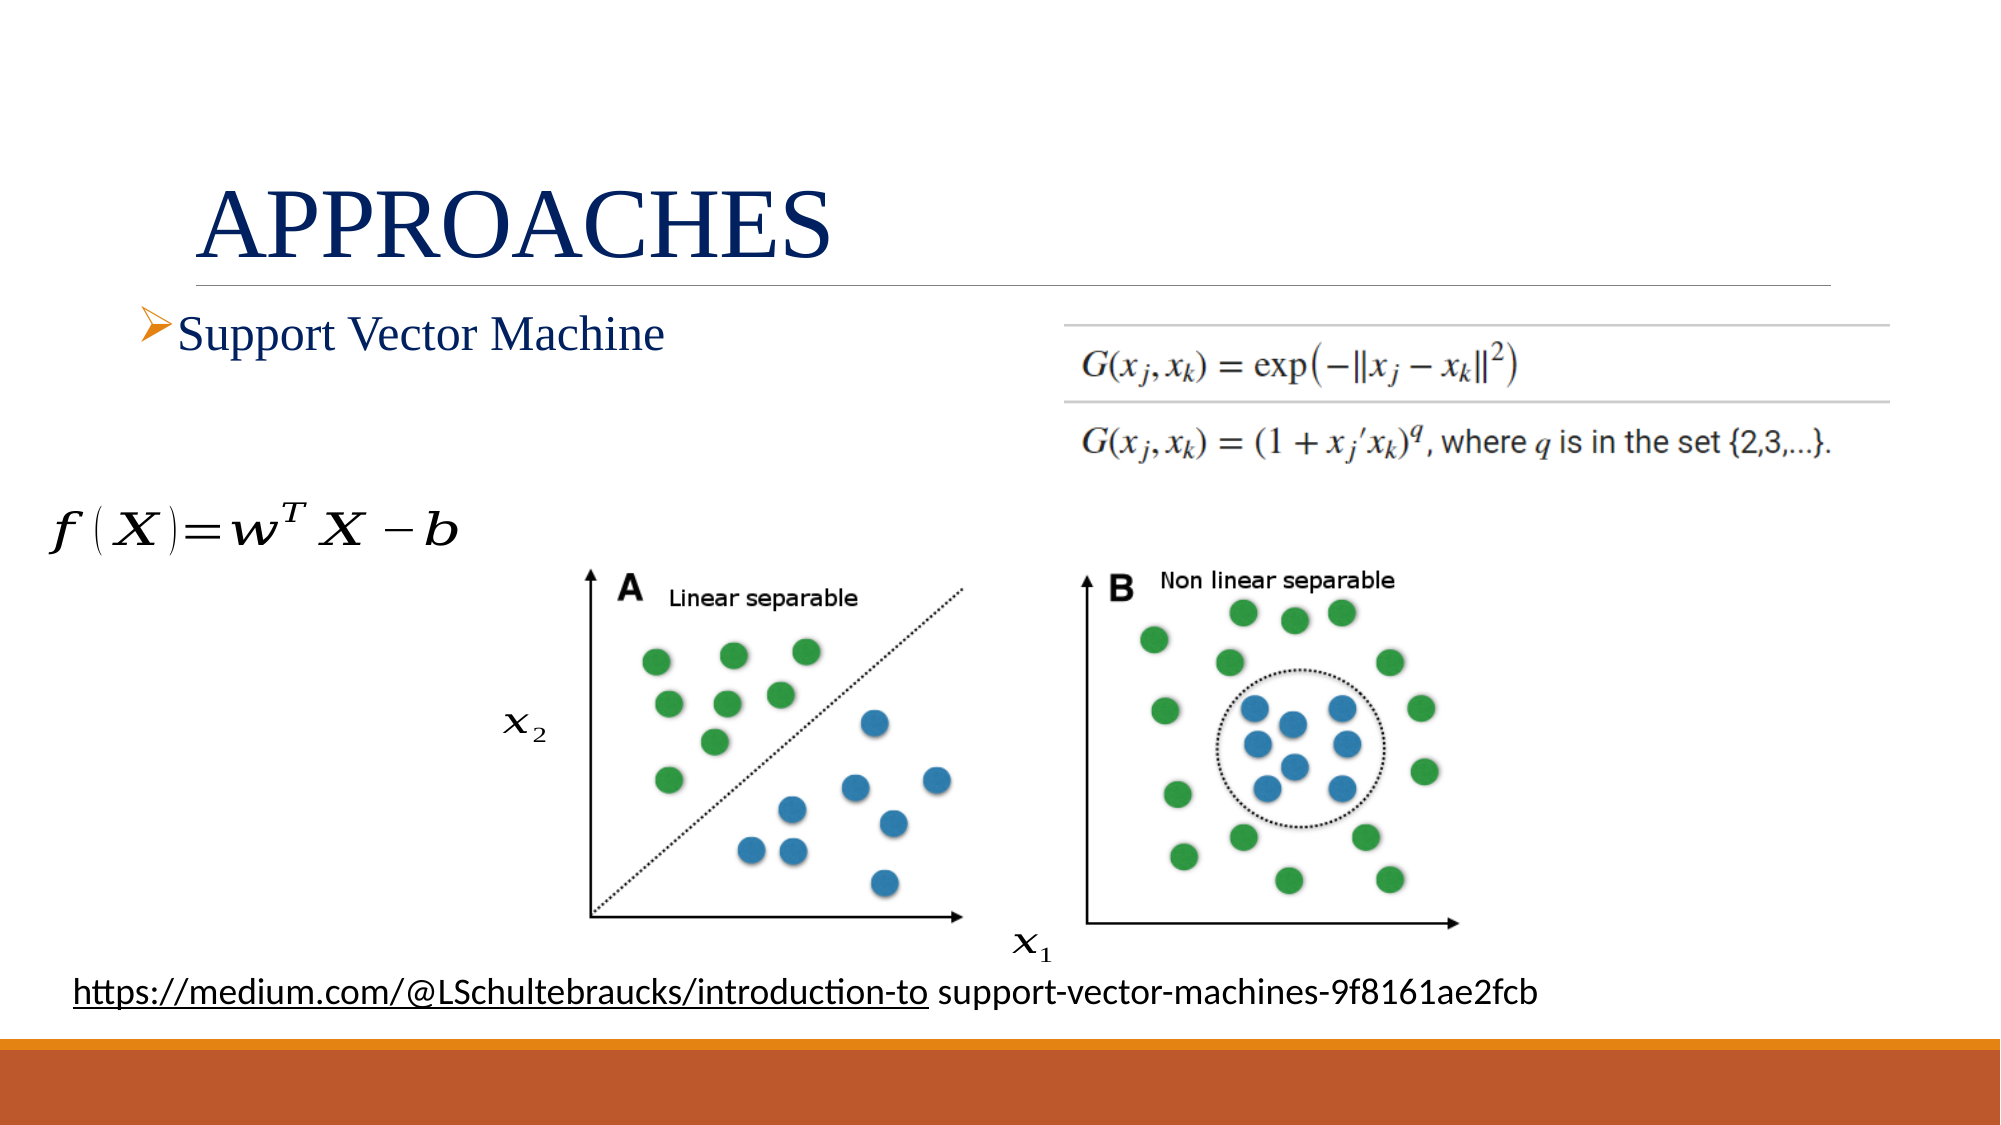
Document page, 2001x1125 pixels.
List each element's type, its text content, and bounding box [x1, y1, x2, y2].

title APPROACHES [180, 47, 1830, 285]
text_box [57, 557, 1633, 1021]
list Support Vector Machine [137, 299, 1863, 1046]
picture [1064, 324, 1891, 473]
